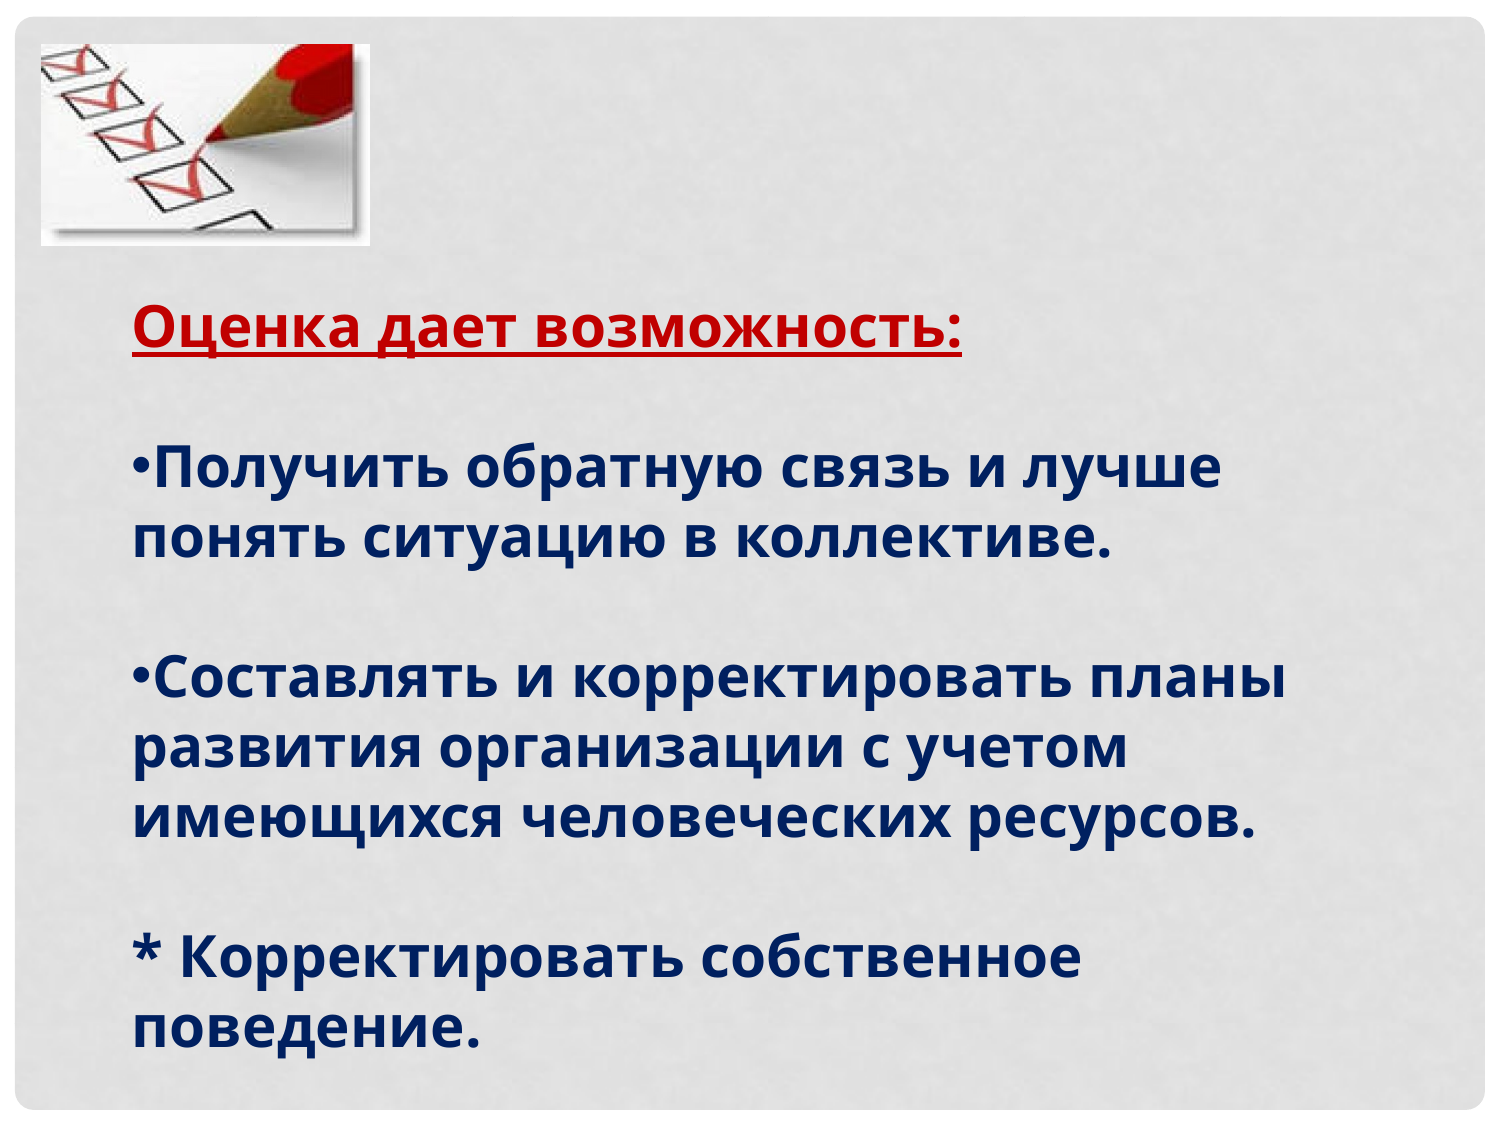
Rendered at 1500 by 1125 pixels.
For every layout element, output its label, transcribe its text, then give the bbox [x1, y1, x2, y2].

text_box Оценка дает возможность: Получить обратную связь и лучше понять ситуацию в коллективе. Составлять и корректировать планы развития организации с учетом имеющихся человеческих ресурсов. * Корректировать собственное поведение. [117, 282, 1313, 1067]
picture [40, 44, 371, 247]
